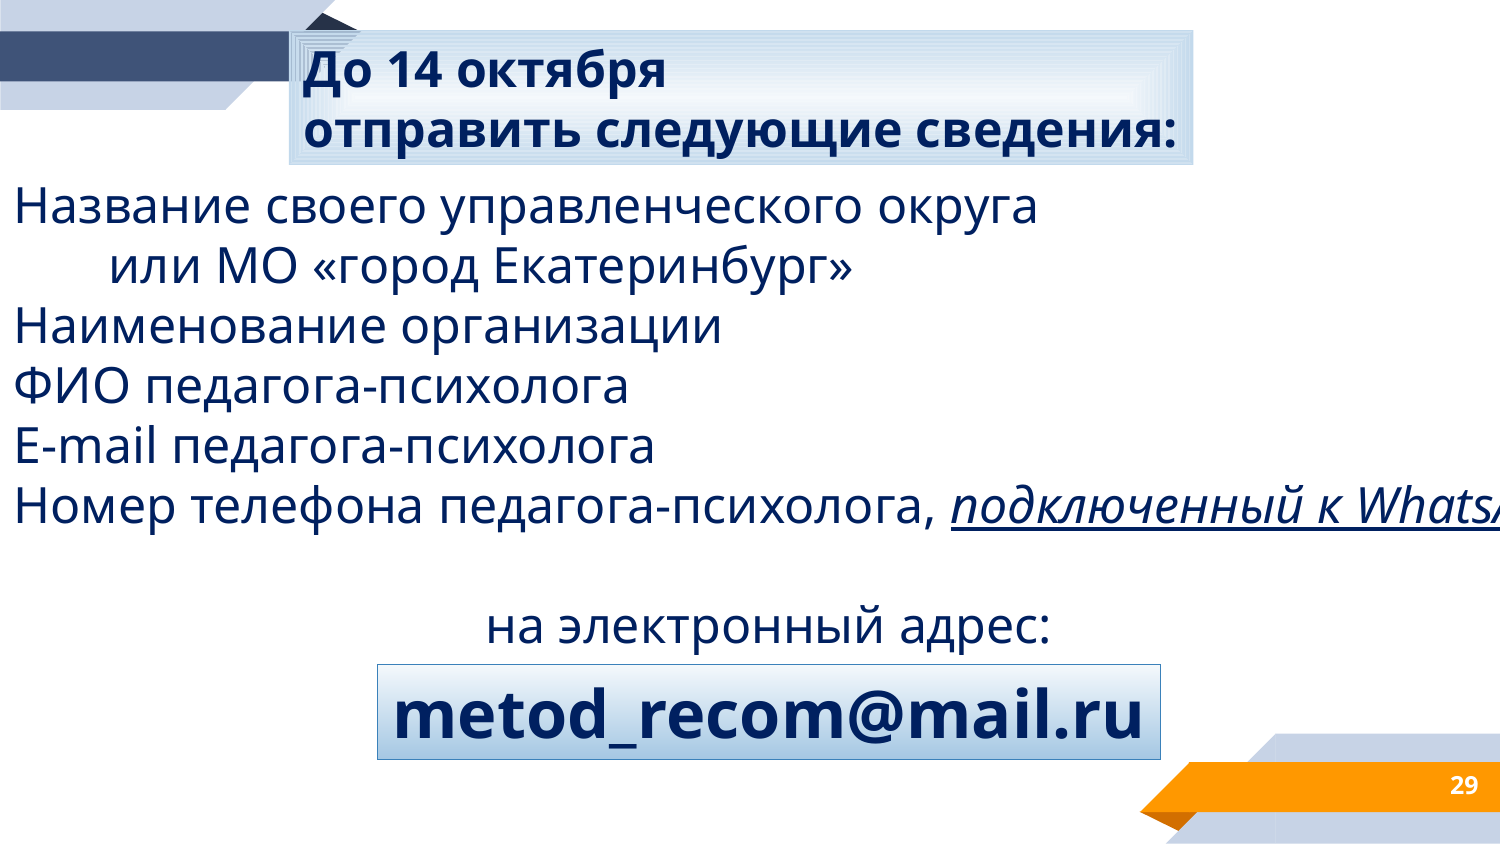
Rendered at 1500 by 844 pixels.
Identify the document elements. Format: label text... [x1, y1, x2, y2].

text_box metod_recom@mail.ru [377, 664, 1161, 760]
text_box До 14 октября отправить следующие сведения: [288, 30, 1194, 165]
text_box 1. Название своего управленческого округа или МО «город Екатеринбург» 2. Наименование организации 3. ФИО педагога-психолога 4. E-mail педагога-психолога 5. Номер телефона педагога-психолога, подключенный к WhatsApp на электронный адрес: [0, 166, 1500, 662]
slide_number 29 [1249, 760, 1494, 813]
